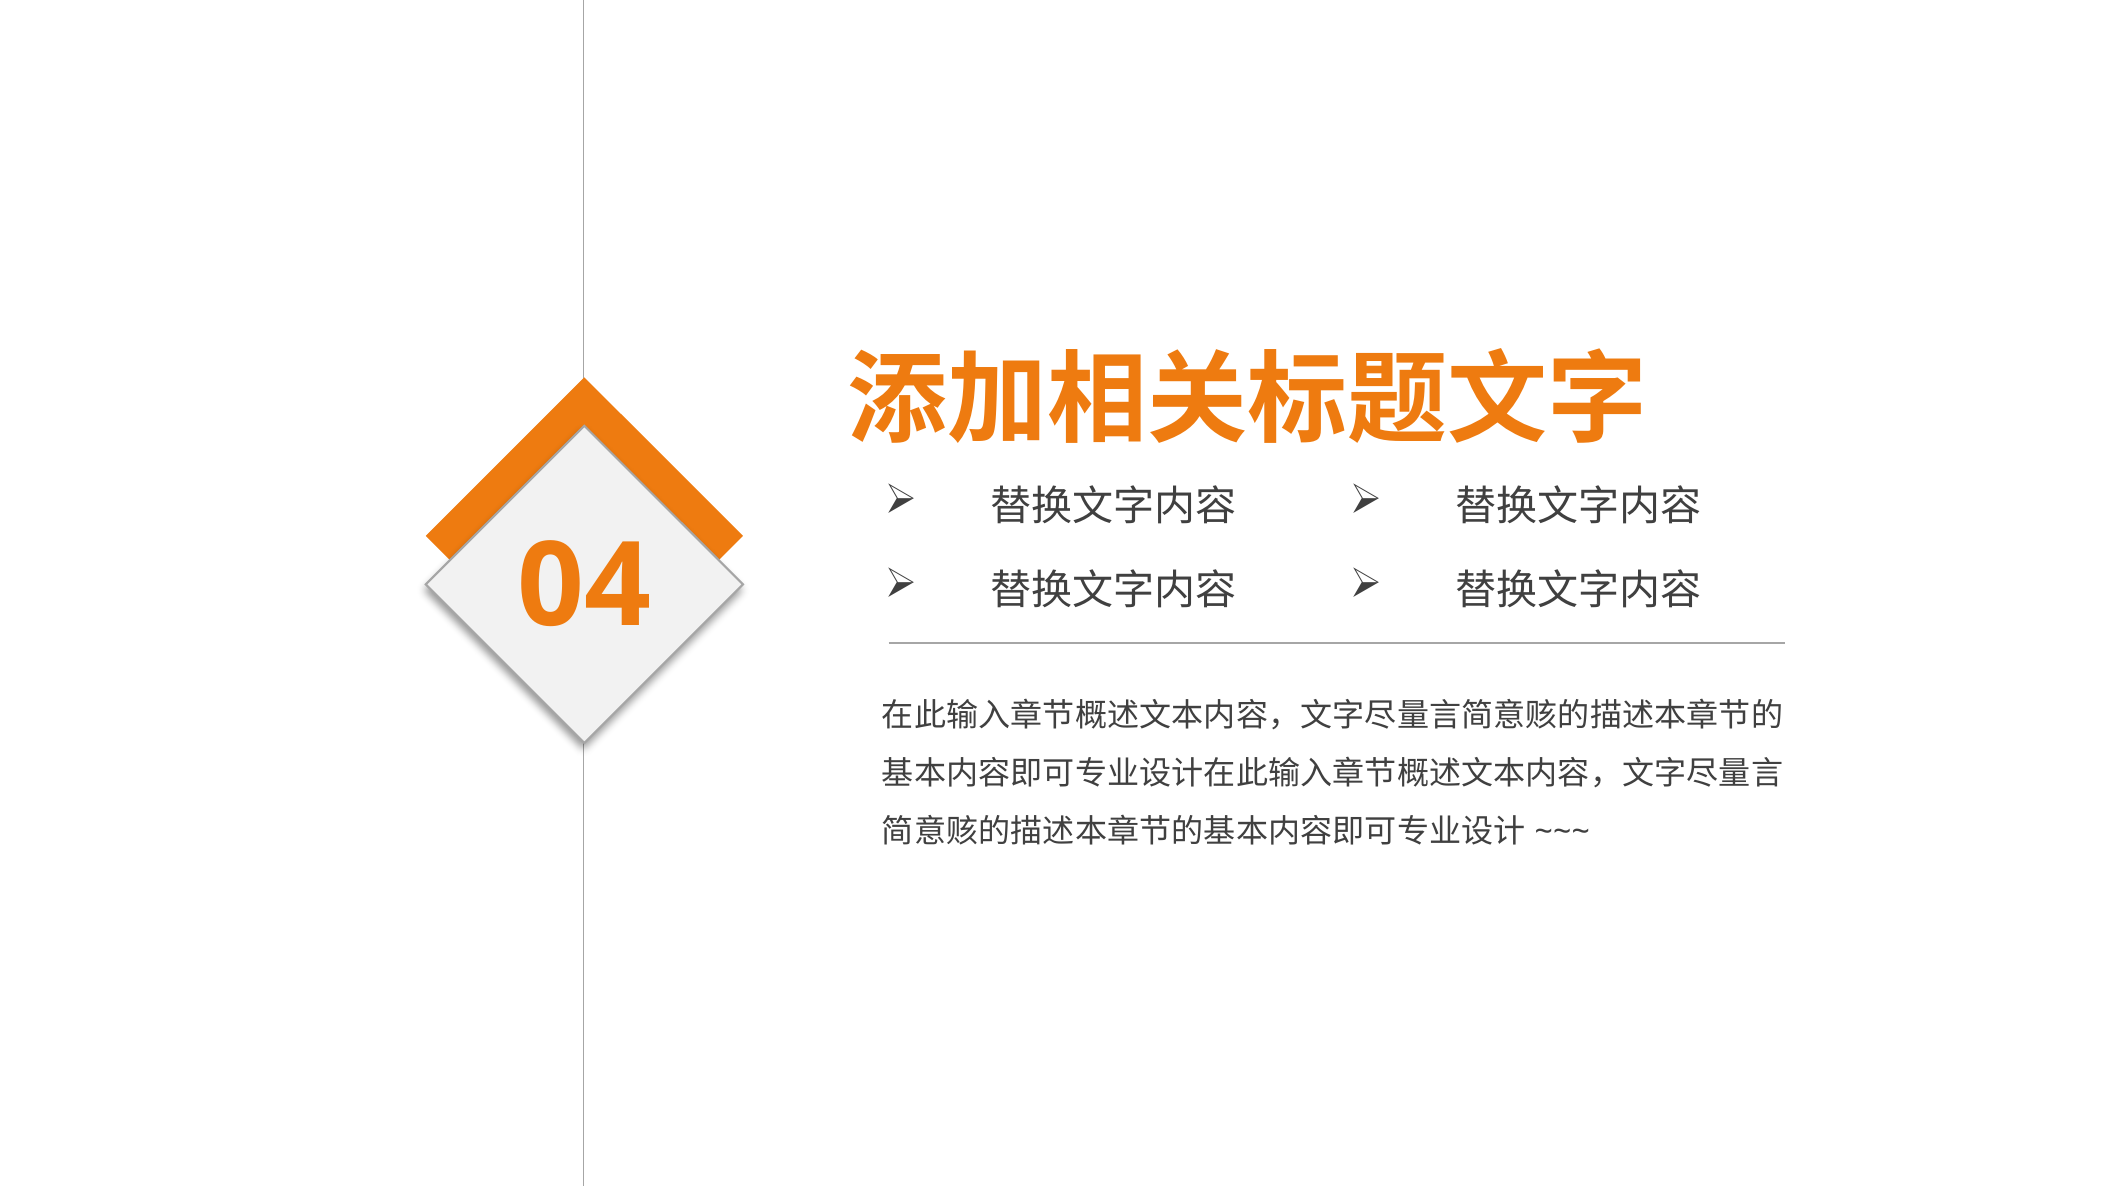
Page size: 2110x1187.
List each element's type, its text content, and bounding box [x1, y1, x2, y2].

text_box [424, 378, 582, 559]
text_box 添加相关标题文字 [832, 327, 1663, 463]
text_box 替换文字内容 [870, 471, 1252, 536]
text_box 04 [584, 501, 667, 657]
text_box [584, 424, 661, 501]
text_box [584, 375, 745, 560]
text_box [424, 506, 582, 743]
text_box 替换文字内容 [869, 556, 1252, 620]
text_box 替换文字内容 [1334, 556, 1717, 620]
text_box [584, 507, 745, 745]
text_box 04 [502, 501, 582, 657]
text_box 替换文字内容 [1334, 471, 1717, 536]
text_box 在此输入章节概述文本内容，文字尽量言简意赅的描述本章节的基本内容即可专业设计在此输入章节概述文本内容，文字尽量言简意赅的描述本章节的基本内容即可专业设计~~~ [867, 667, 1802, 857]
text_box [507, 426, 582, 501]
